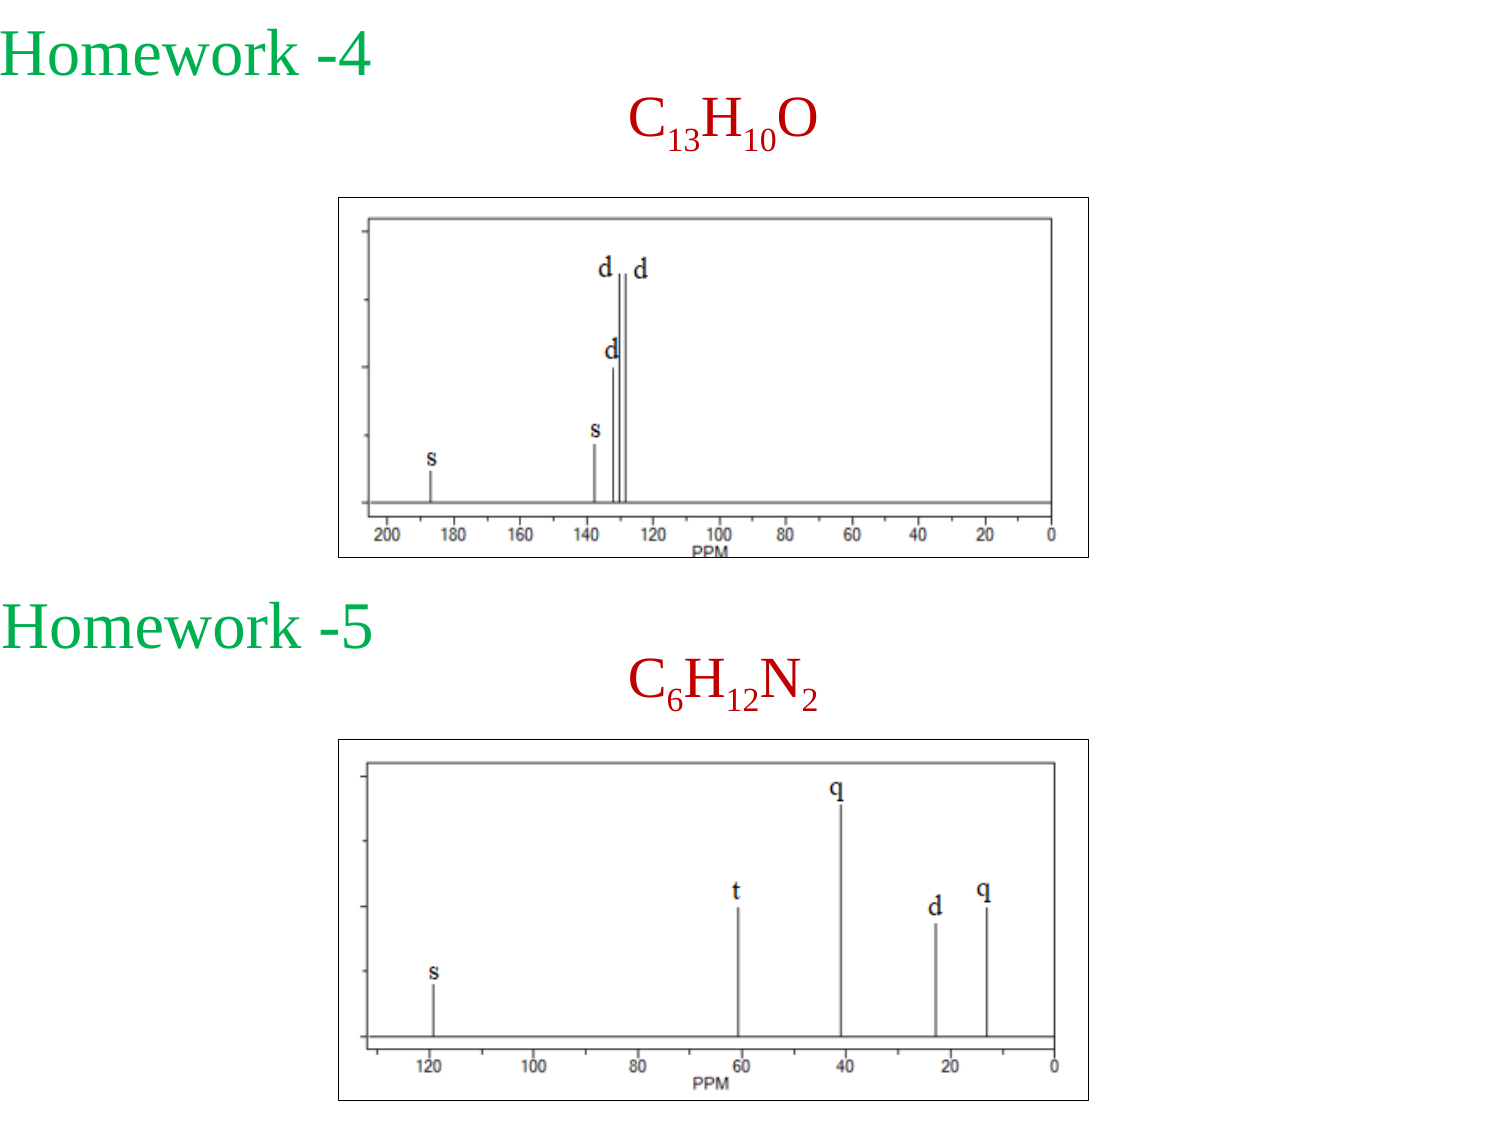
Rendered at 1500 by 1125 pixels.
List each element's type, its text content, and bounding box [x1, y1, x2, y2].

text_box C6H12N2 [536, 631, 911, 727]
picture [337, 739, 1089, 1100]
text_box C13H10O [575, 70, 871, 166]
picture [337, 196, 1089, 558]
text_box Homework -4 [0, 1, 404, 97]
text_box Homework -5 [0, 574, 406, 669]
